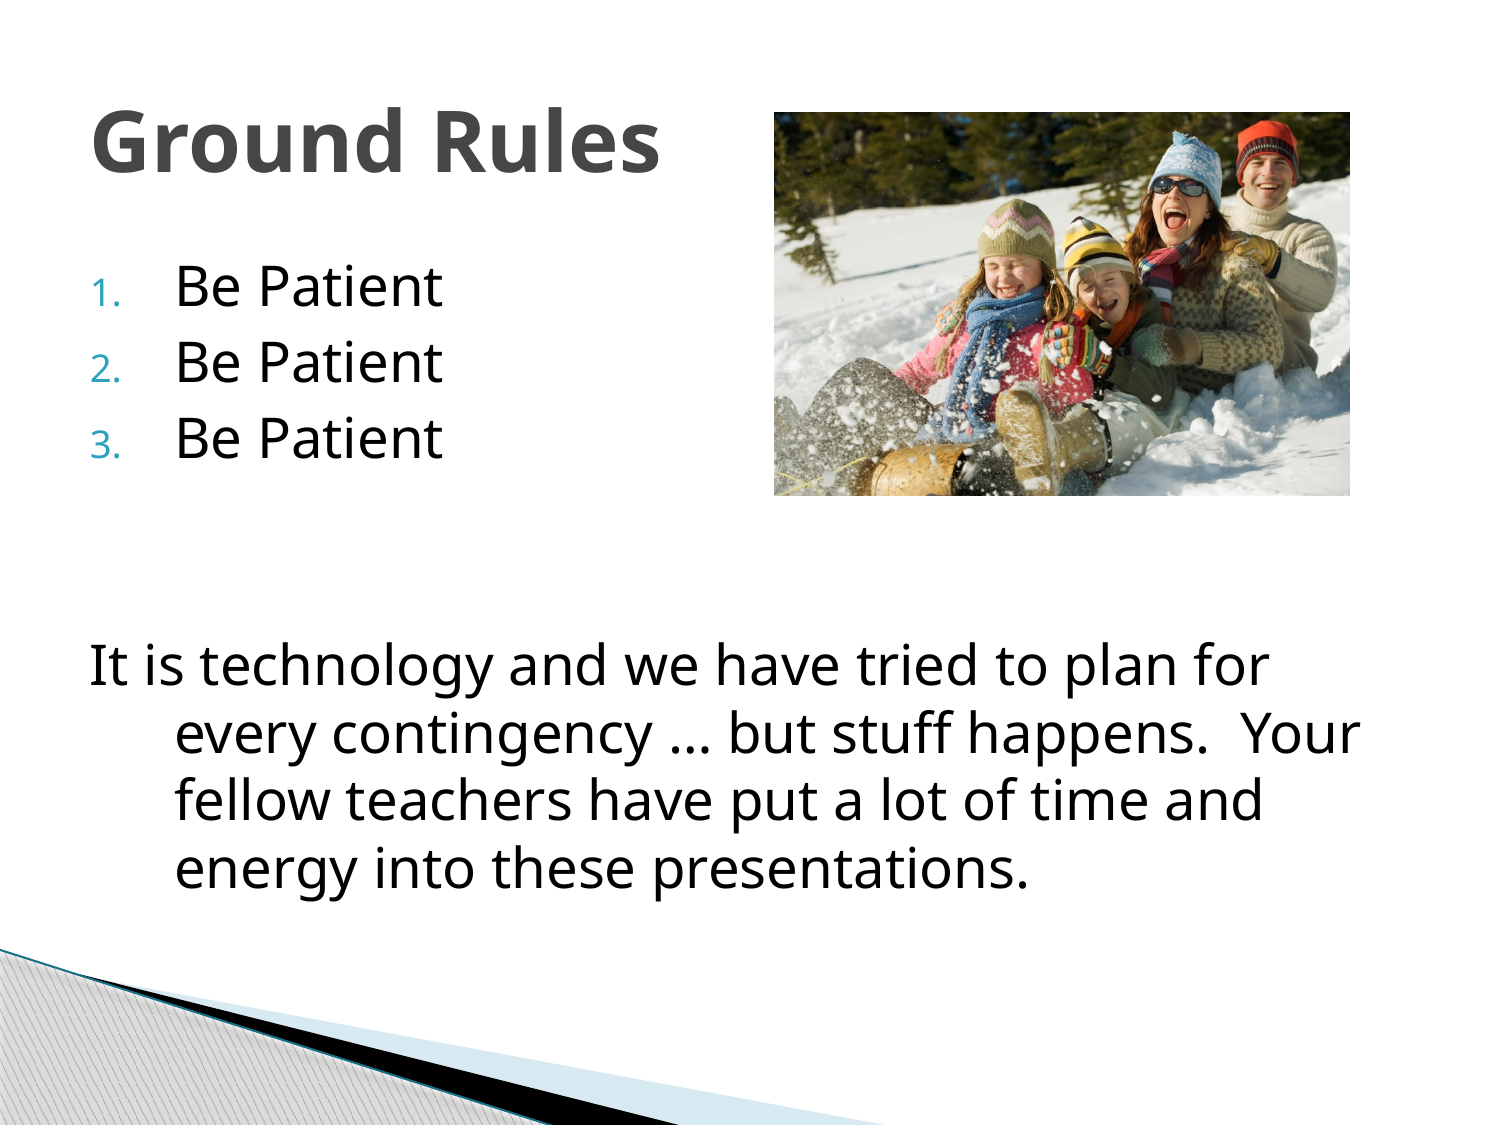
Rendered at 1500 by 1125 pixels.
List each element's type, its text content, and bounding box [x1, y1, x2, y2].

list Be Patient Be Patient Be Patient It is technology and we have tried to plan for every contingency … but stuff happens. Your fellow teachers have put a lot of time and energy into these presentations. [75, 243, 1425, 986]
title Ground Rules [75, 45, 788, 233]
picture [774, 112, 1351, 496]
